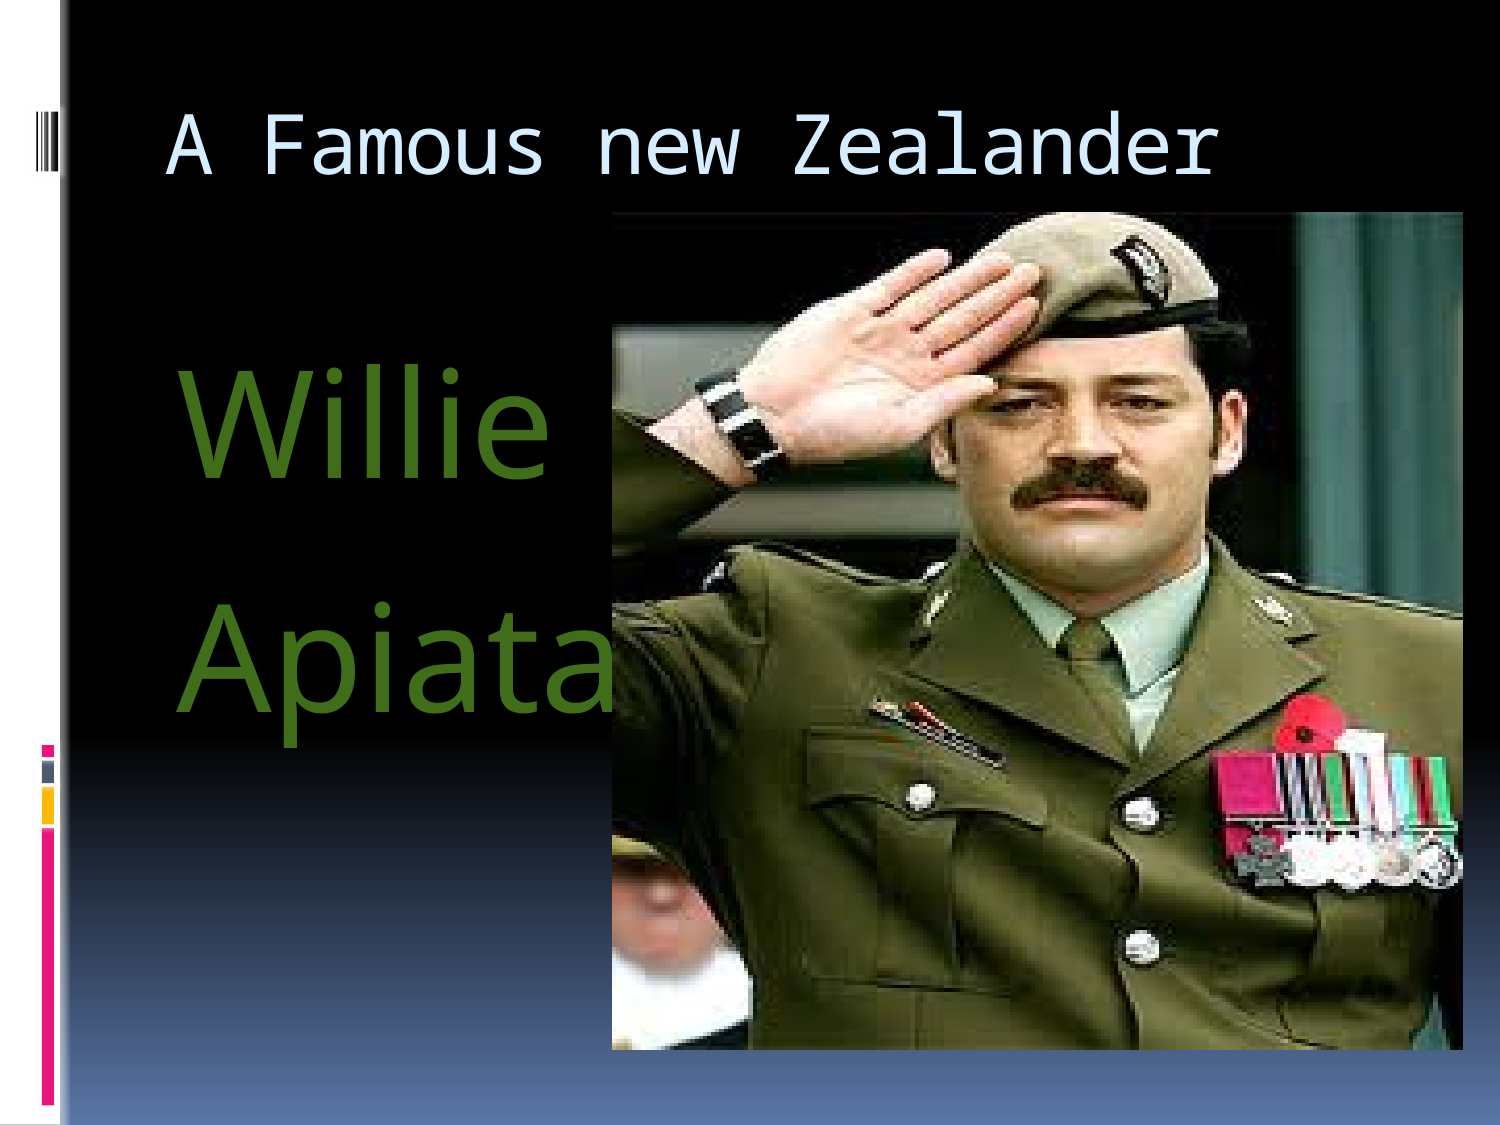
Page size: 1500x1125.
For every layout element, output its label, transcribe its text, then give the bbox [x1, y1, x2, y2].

title A Famous new Zealander [150, 83, 1425, 234]
picture [612, 211, 1463, 1051]
list Willie Apiata [150, 287, 603, 1038]
